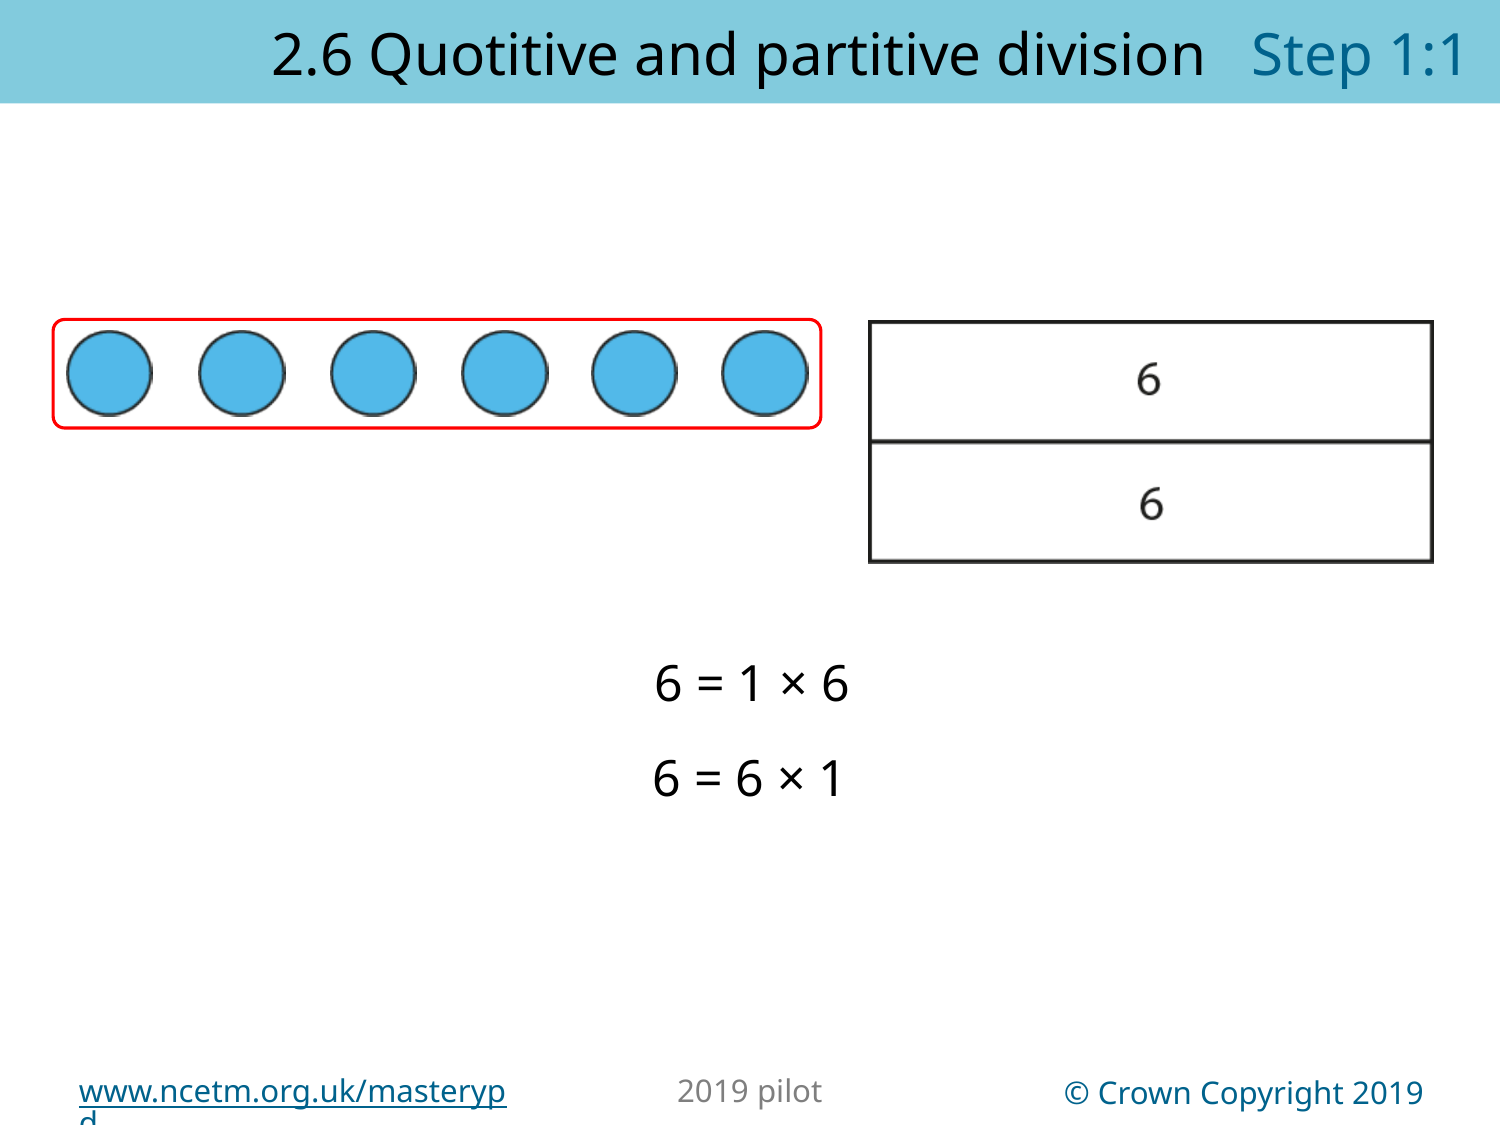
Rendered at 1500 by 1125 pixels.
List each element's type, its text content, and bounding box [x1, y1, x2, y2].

picture [66, 329, 154, 417]
picture [198, 329, 286, 417]
picture [329, 329, 417, 417]
text_box 6 = 1 × 6 [640, 644, 865, 719]
text_box [53, 319, 821, 429]
picture [721, 329, 809, 417]
picture [590, 329, 678, 417]
picture [461, 329, 549, 417]
text_box 6 = 6 × 1 [637, 738, 862, 814]
picture [867, 320, 1435, 564]
list 2.6 Quotitive and partitive division Step 1:1 [0, 0, 1500, 104]
